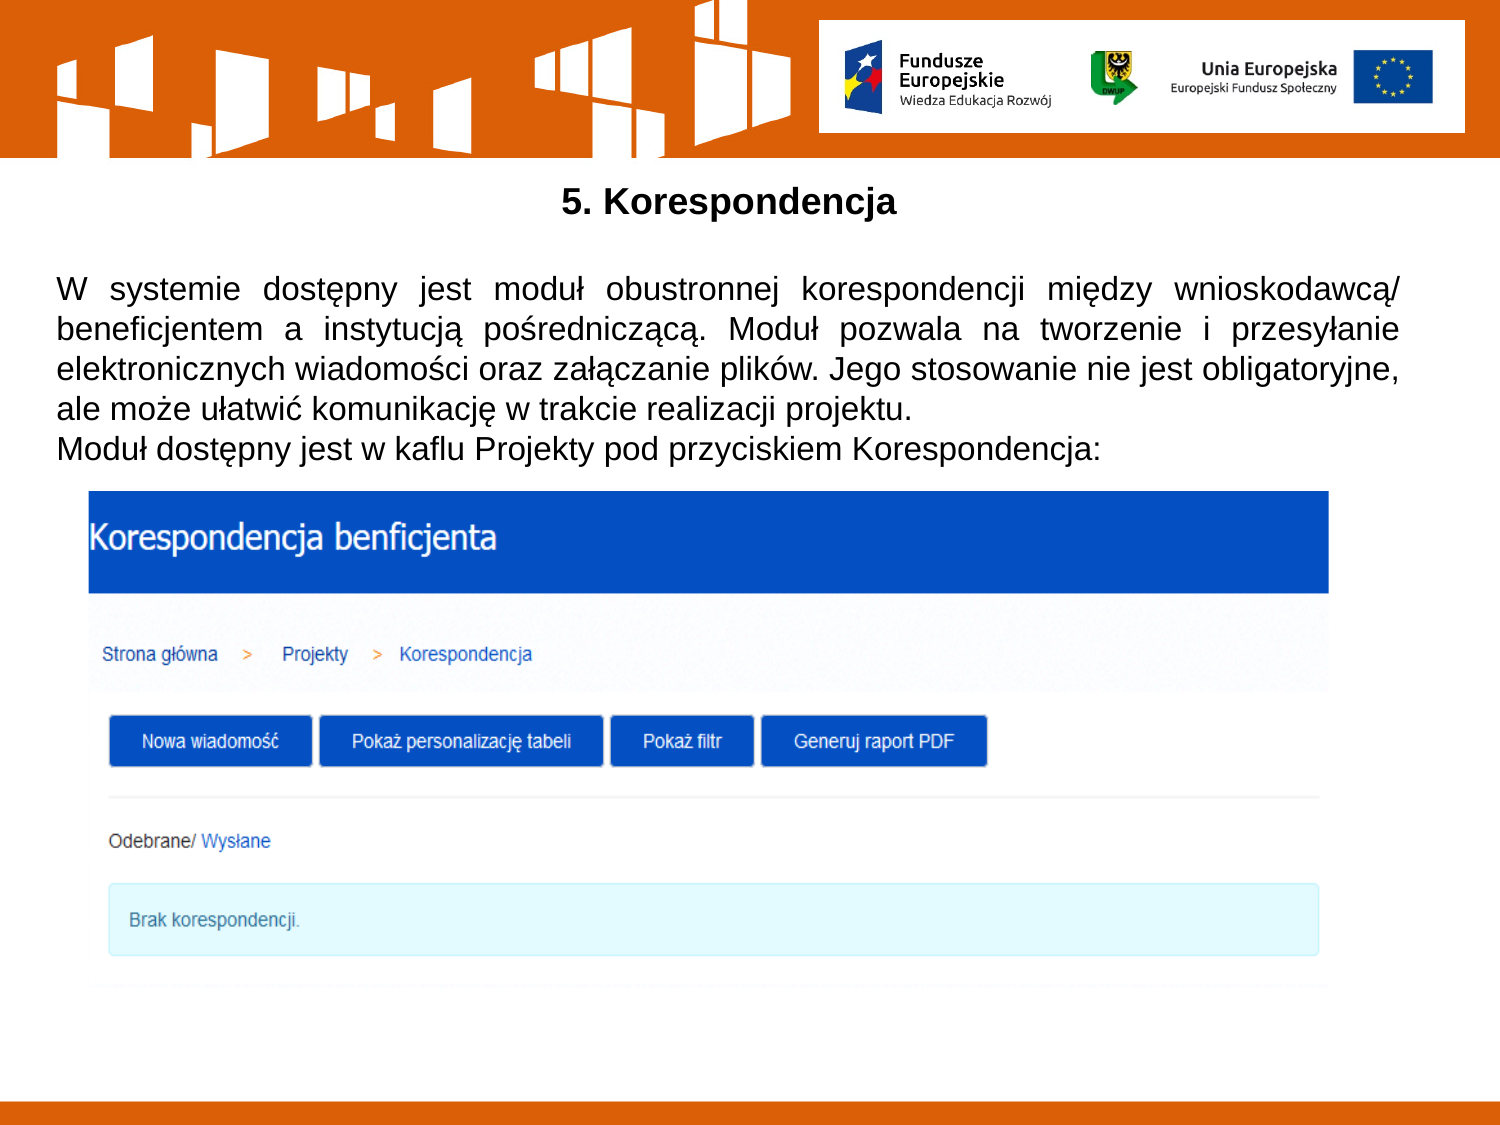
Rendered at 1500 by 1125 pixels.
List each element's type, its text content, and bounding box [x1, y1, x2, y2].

text_box 5. Korespondencja W systemie dostępny jest moduł obustronnej korespondencji między wnioskodawcą/ beneficjentem a instytucją pośredniczącą. Moduł pozwala na tworzenie i przesyłanie elektronicznych wiadomości oraz załączanie plików. Jego stosowanie nie jest obligatoryjne, ale może ułatwić komunikację w trakcie realizacji projektu. Moduł dostępny jest w kaflu Projekty pod przyciskiem Korespondencja: [41, 124, 1418, 475]
text_box [819, 20, 1465, 133]
picture [0, 0, 1500, 1125]
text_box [826, 21, 1450, 133]
